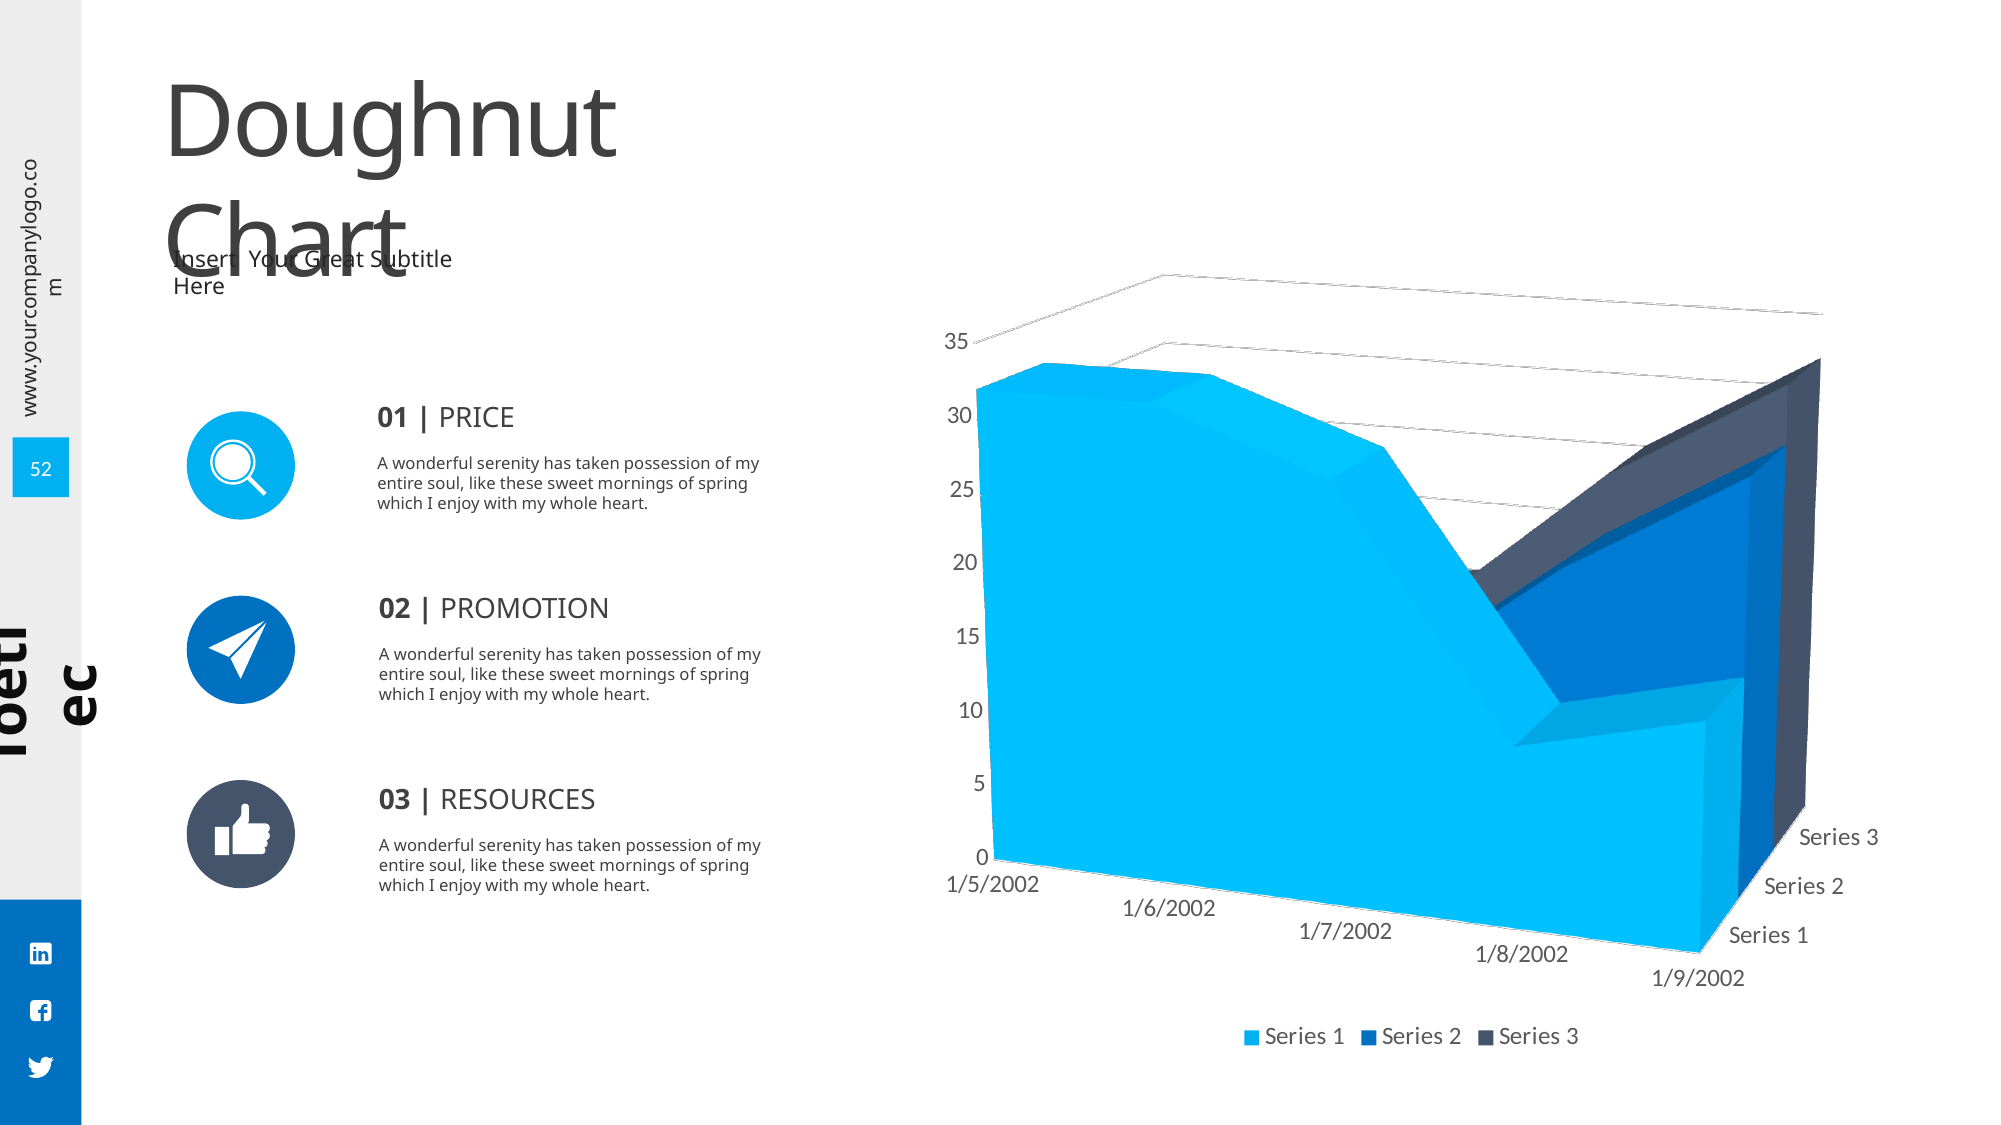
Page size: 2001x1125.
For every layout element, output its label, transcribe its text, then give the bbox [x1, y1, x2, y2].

text_box 03 | RESOURCES A wonderful serenity has taken possession of my entire soul, like these sweet mornings of spring which I enjoy with my whole heart. [364, 774, 779, 903]
text_box 02 | PROMOTION A wonderful serenity has taken possession of my entire soul, like these sweet mornings of spring which I enjoy with my whole heart. [364, 583, 779, 712]
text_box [214, 803, 270, 856]
text_box [185, 778, 296, 890]
text_box [185, 594, 296, 705]
slide_number 52 [12, 437, 69, 498]
text_box Insert Your Great Subtitle Here [158, 237, 512, 307]
chart [902, 258, 1921, 1057]
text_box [208, 620, 267, 679]
text_box [185, 410, 296, 521]
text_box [210, 439, 267, 496]
text_box Doughnut Chart [147, 116, 677, 236]
text_box 01 | PRICE A wonderful serenity has taken possession of my entire soul, like these sweet mornings of spring which I enjoy with my whole heart. [362, 392, 777, 521]
